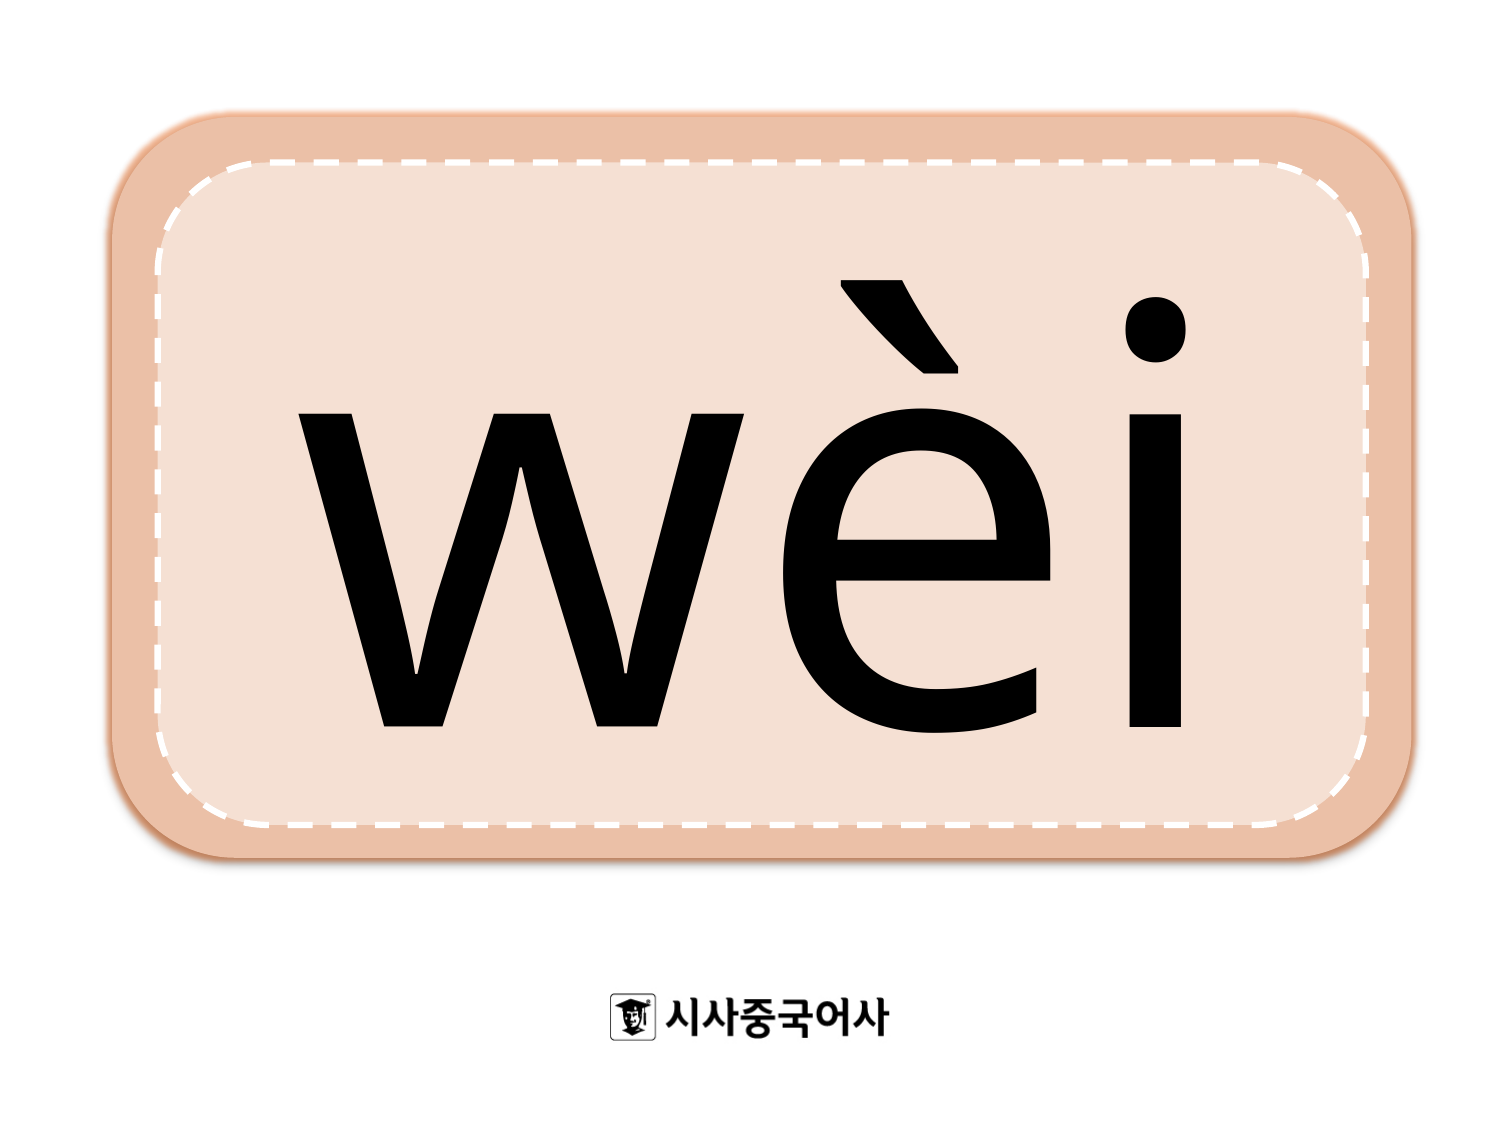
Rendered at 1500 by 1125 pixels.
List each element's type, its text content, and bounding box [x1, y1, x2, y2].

picture [602, 987, 898, 1047]
text_box wèi [157, 162, 1366, 825]
